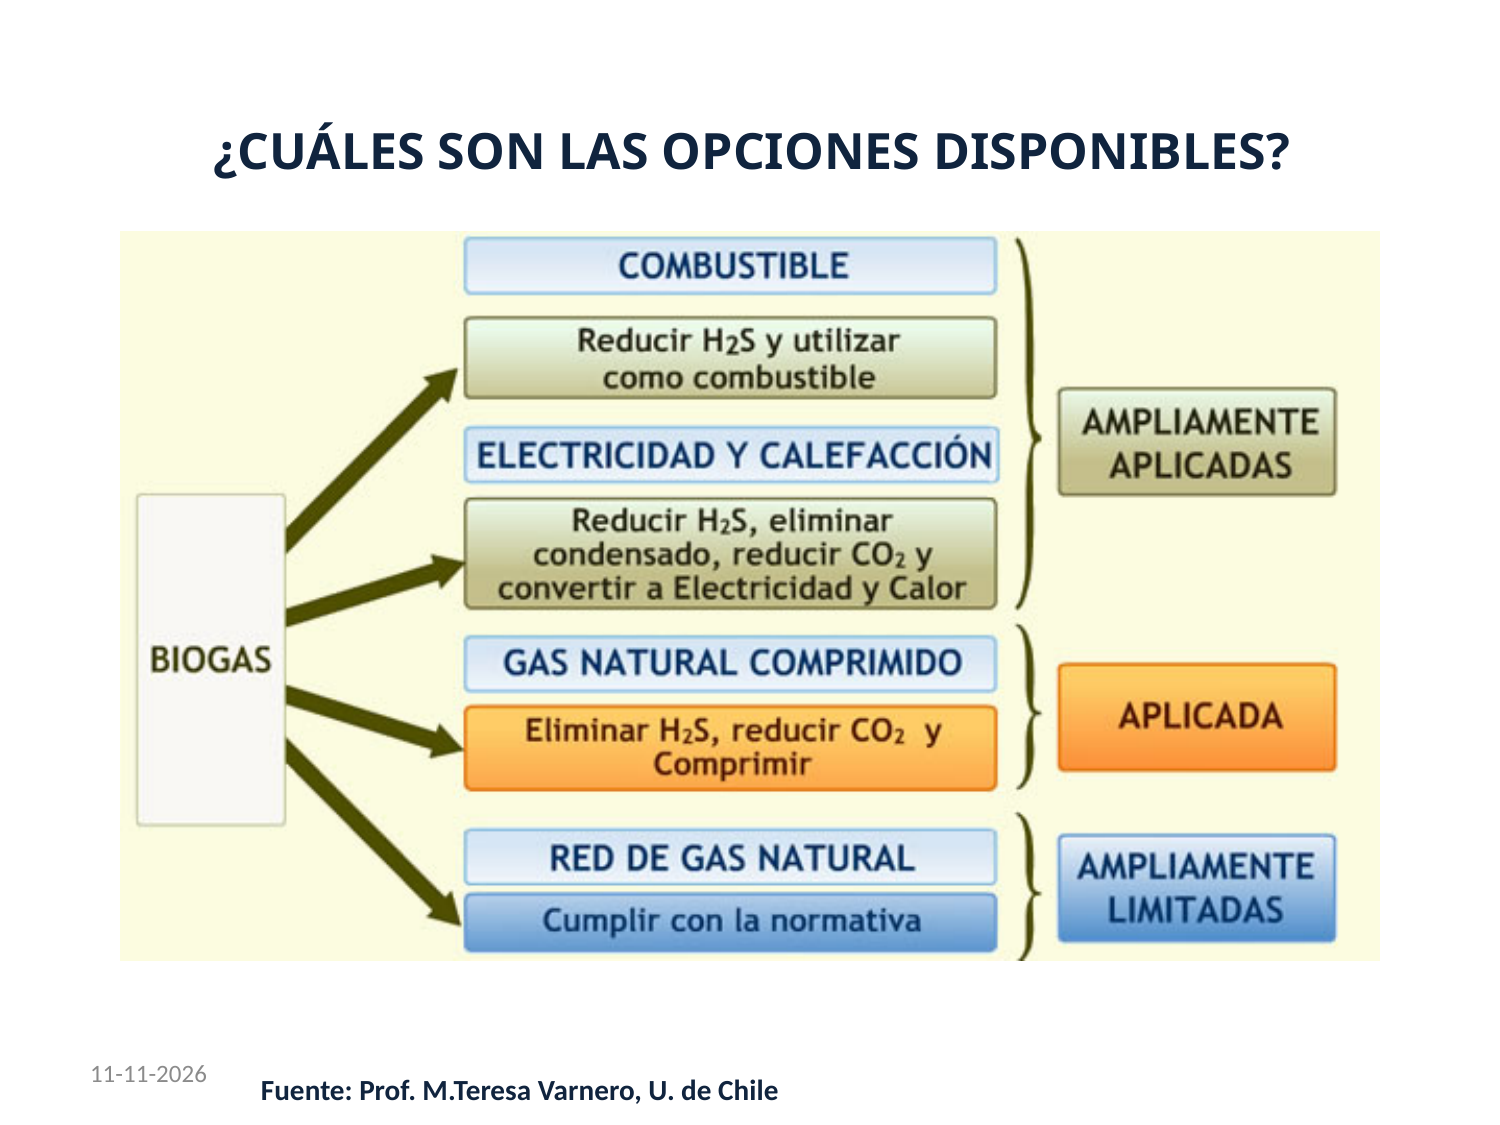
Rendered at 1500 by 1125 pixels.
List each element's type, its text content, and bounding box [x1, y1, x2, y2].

text_box Fuente: Prof. M.Teresa Varnero, U. de Chile [246, 1064, 1231, 1114]
picture [120, 231, 1380, 962]
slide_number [75, 1042, 425, 1103]
text_box ¿CUÁLES SON LAS OPCIONES DISPONIBLES? [76, 90, 1427, 209]
